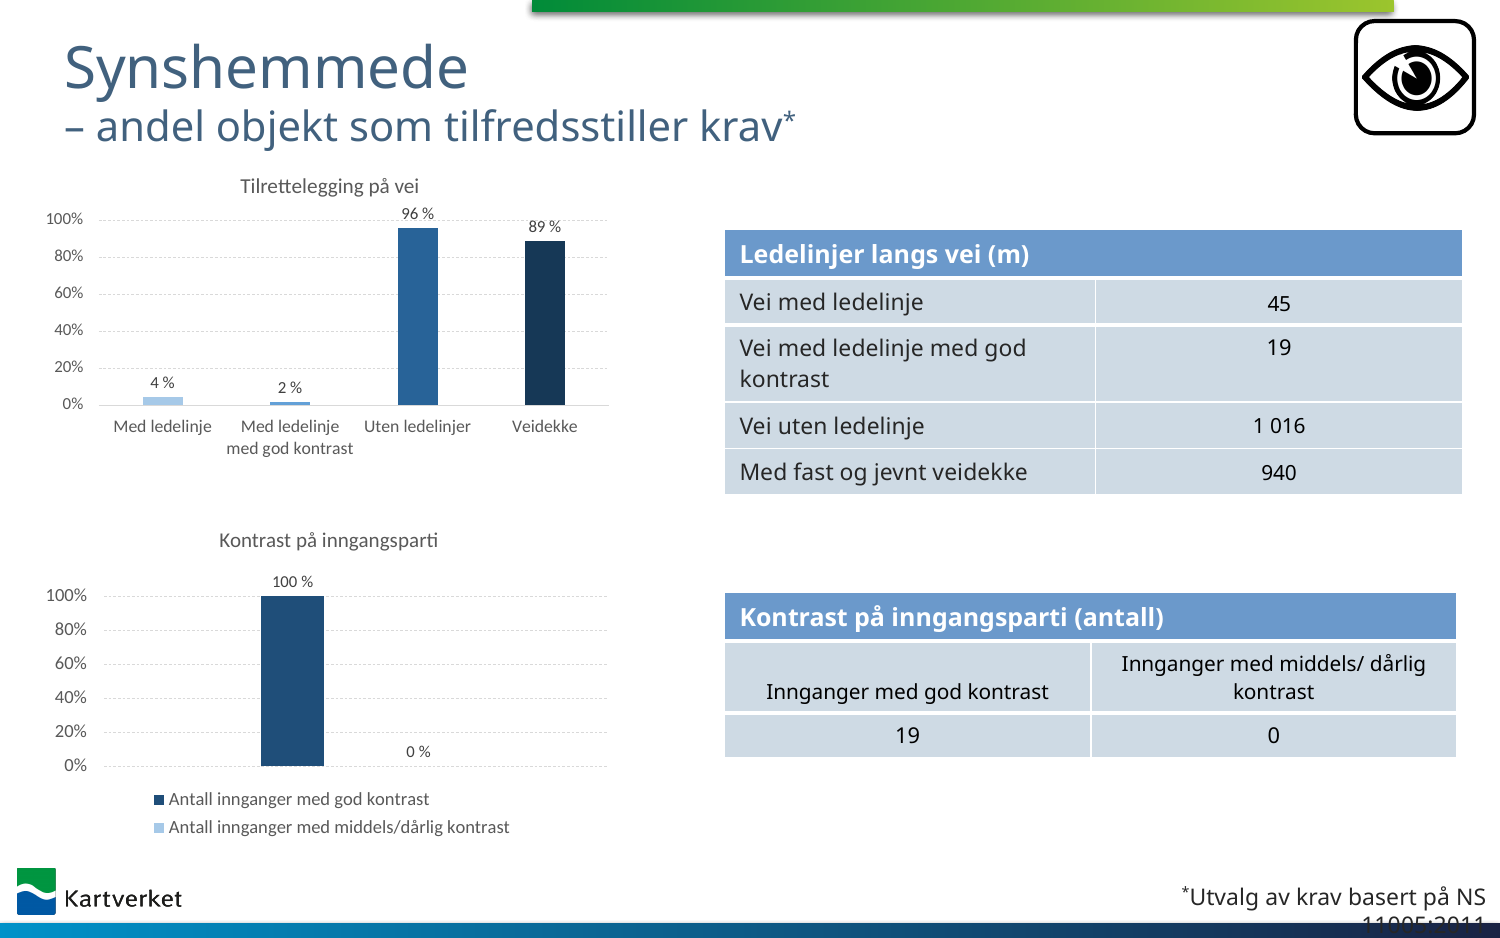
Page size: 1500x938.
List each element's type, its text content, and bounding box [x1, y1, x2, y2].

table_cell 19 [1096, 327, 1462, 401]
table_cell Vei uten ledelinje [725, 403, 1095, 448]
table_cell Med fast og jevnt veidekke [725, 449, 1095, 494]
text_box *Utvalg av krav basert på NS 11005:2011 [1068, 873, 1500, 938]
table_cell Vei med ledelinje [725, 280, 1095, 323]
table_header Ledelinjer langs vei (m) [725, 230, 1462, 276]
picture [41, 166, 619, 492]
table_cell Innganger med god kontrast [725, 643, 1090, 711]
table_cell Innganger med middels/ dårlig kontrast [1092, 643, 1456, 711]
text_box Synshemmede – andel objekt som tilfredsstiller krav* [49, 24, 1431, 158]
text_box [1355, 20, 1475, 134]
table_cell Vei med ledelinje med god kontrast [725, 327, 1095, 401]
table_cell 19 [725, 715, 1090, 757]
table_cell 45 [1096, 280, 1462, 323]
picture [41, 520, 617, 846]
table_cell 940 [1096, 449, 1462, 494]
table_cell 0 [1092, 715, 1456, 757]
table_cell 1 016 [1096, 403, 1462, 448]
table_header Kontrast på inngangsparti (antall) [725, 593, 1456, 639]
